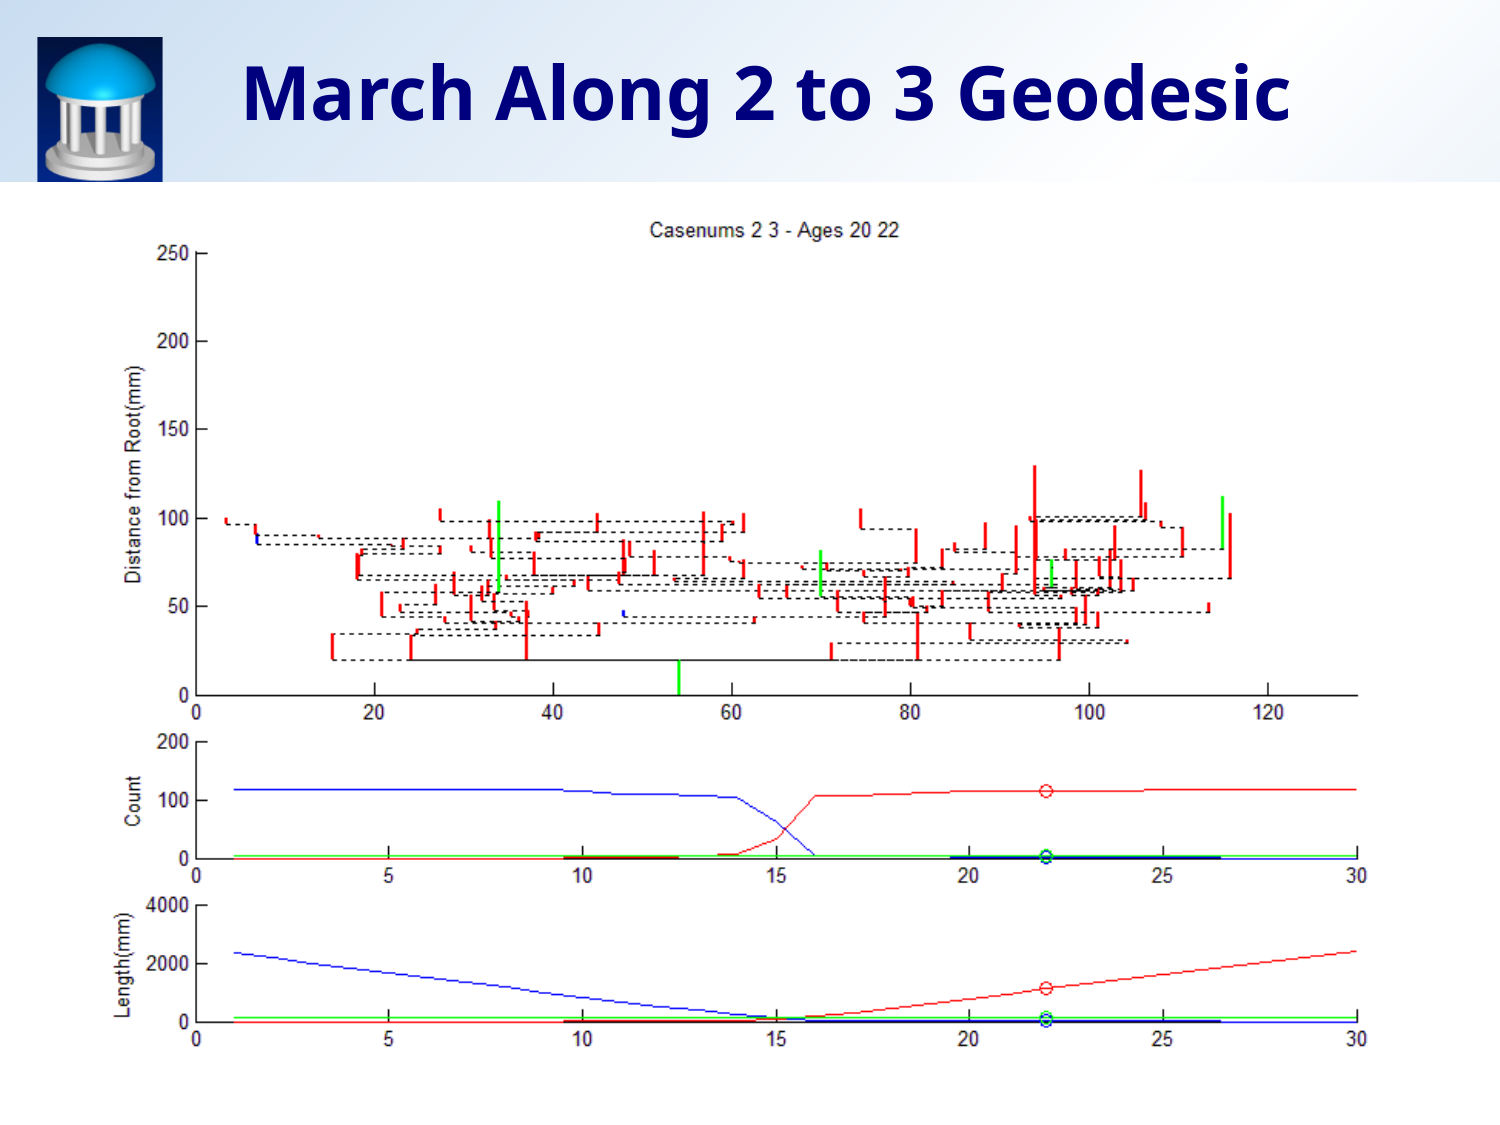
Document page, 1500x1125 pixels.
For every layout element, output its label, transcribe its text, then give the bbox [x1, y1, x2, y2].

picture [0, 182, 1500, 1125]
title March Along 2 to 3 Geodesic [224, 24, 1438, 156]
